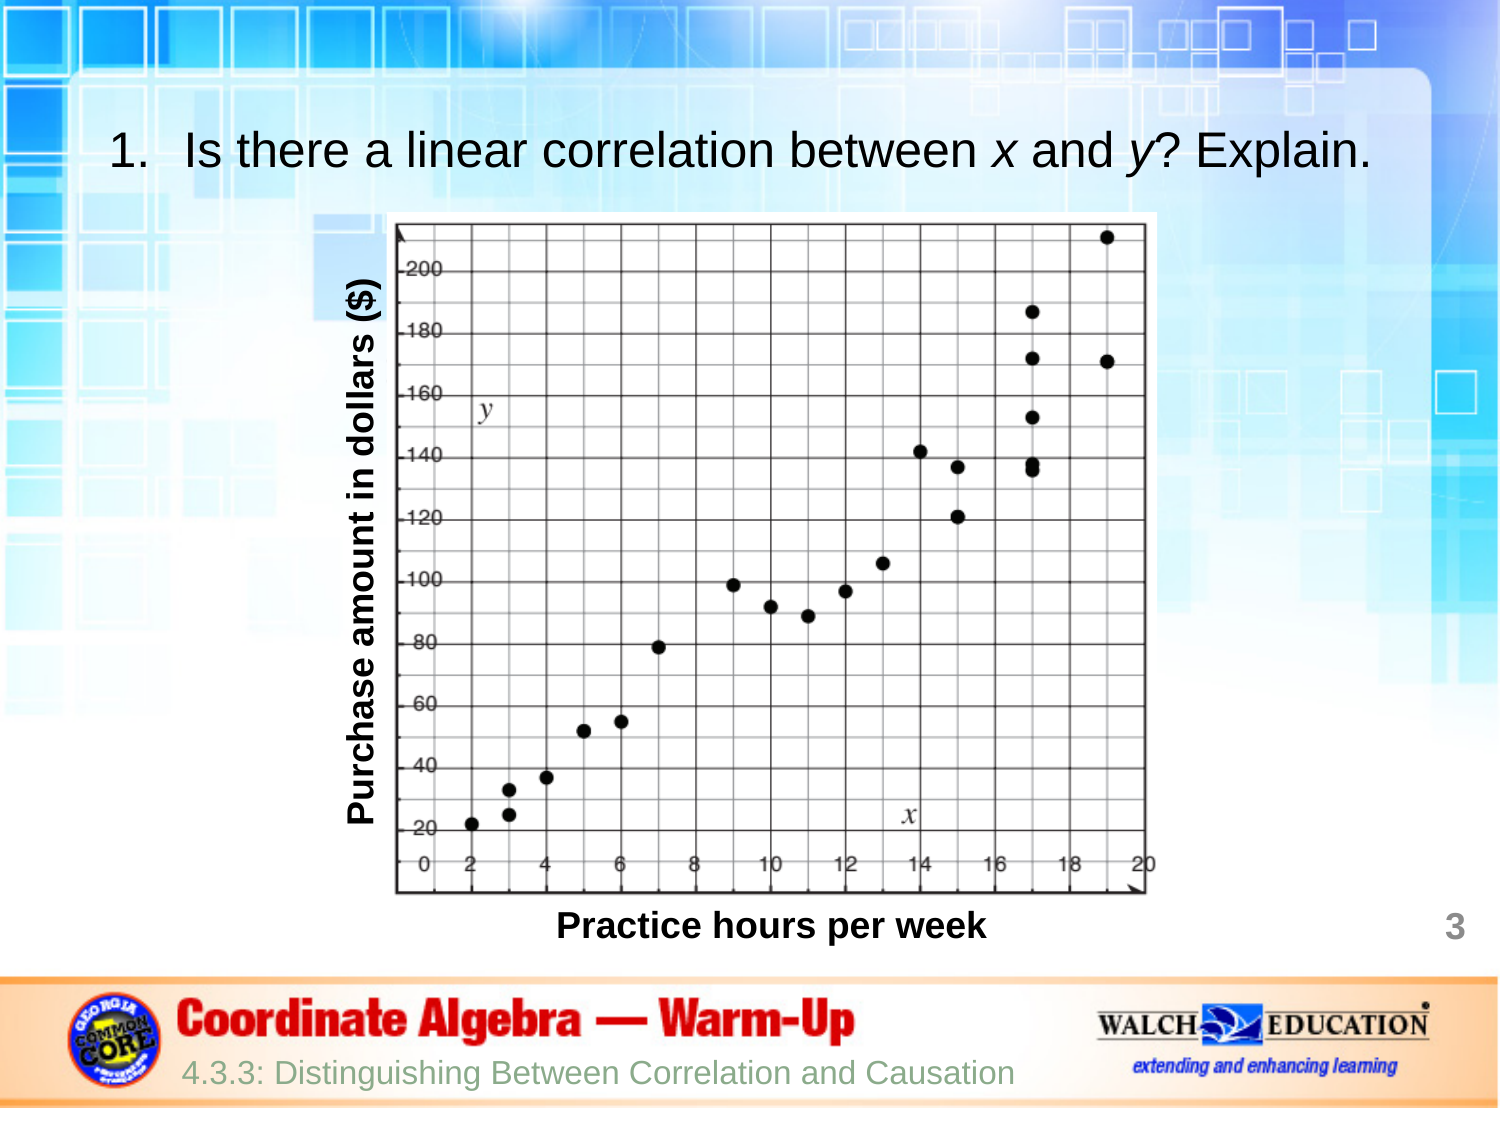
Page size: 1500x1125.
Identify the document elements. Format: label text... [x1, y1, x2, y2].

text_box Is there a linear correlation between x and y? Explain. [93, 110, 1400, 246]
picture [0, 0, 1500, 1108]
slide_number 3 [1361, 901, 1481, 949]
text_box Purchase amount in dollars ($) [328, 246, 381, 892]
text_box Practice hours per week [403, 909, 1140, 954]
footer 4.3.3: Distinguishing Between Correlation and Causation [166, 1048, 1065, 1094]
